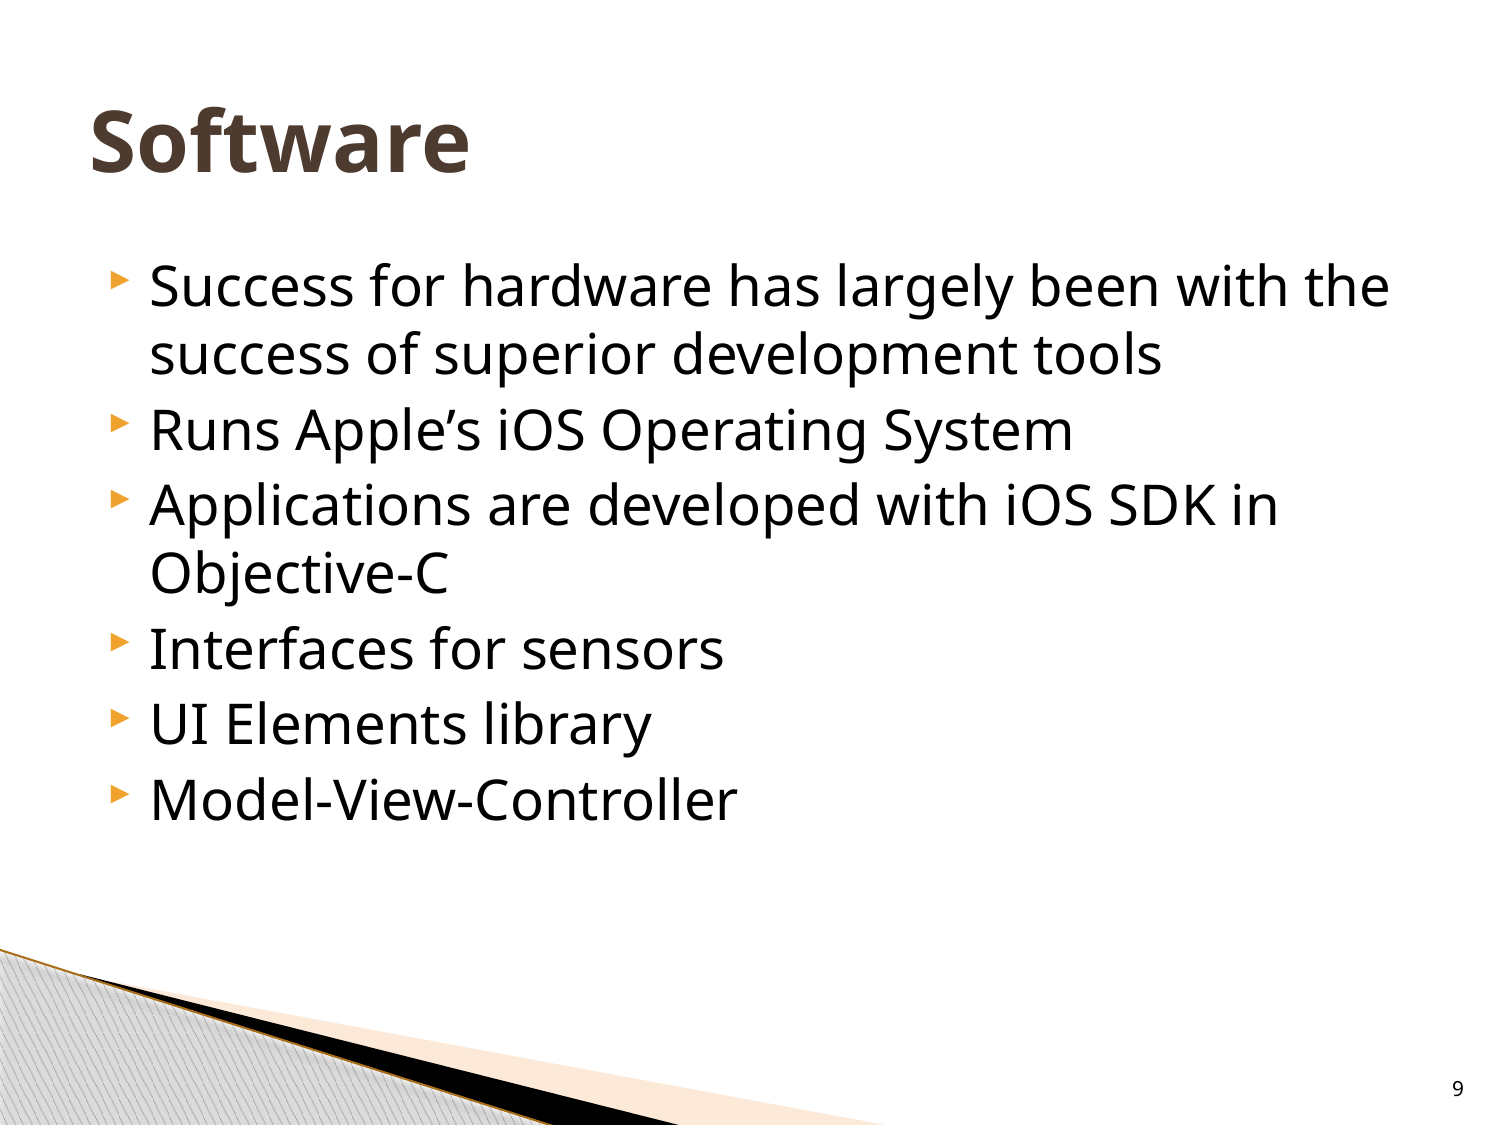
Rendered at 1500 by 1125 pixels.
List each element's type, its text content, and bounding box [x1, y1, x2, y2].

slide_number 9 [1418, 1051, 1479, 1112]
title Software [75, 45, 1425, 233]
list Success for hardware has largely been with the success of superior development tools Runs Apple’s iOS Operating System Applications are developed with iOS SDK in Objective-C Interfaces for sensors UI Elements library Model-View-Controller [75, 243, 1425, 986]
